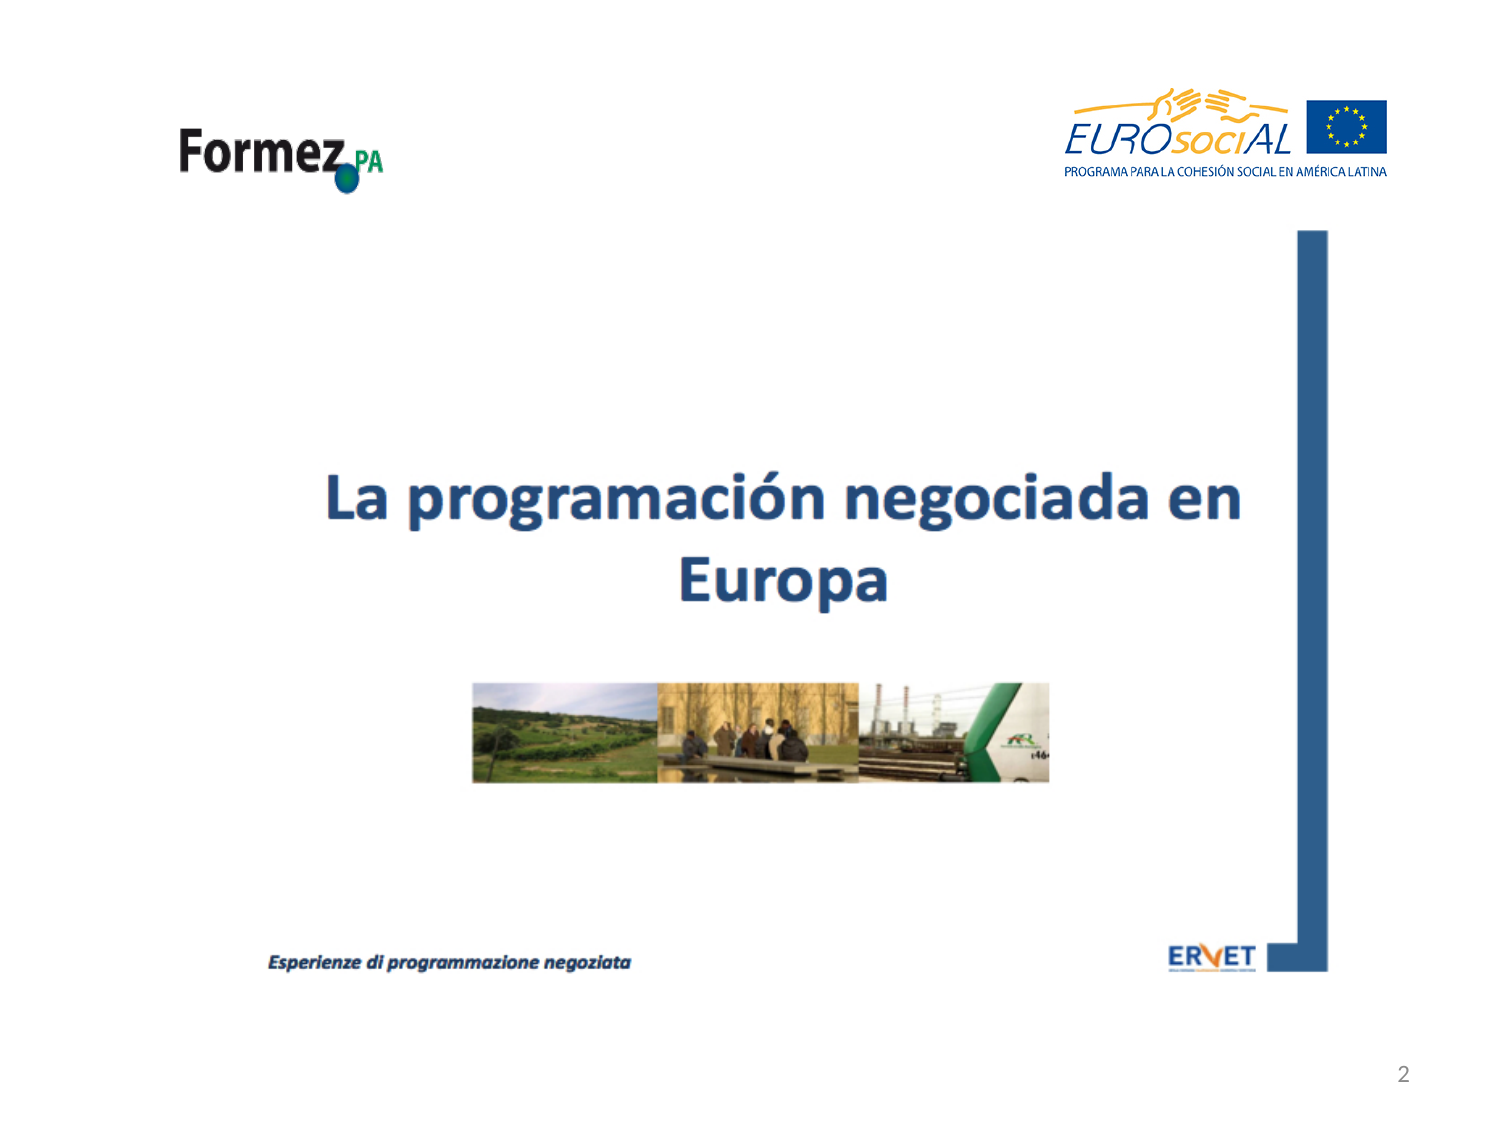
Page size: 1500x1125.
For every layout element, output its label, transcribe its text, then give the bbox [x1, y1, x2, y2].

slide_number 2 [1074, 1042, 1425, 1103]
picture [1062, 88, 1388, 178]
picture [176, 117, 385, 197]
picture [176, 220, 1356, 1005]
